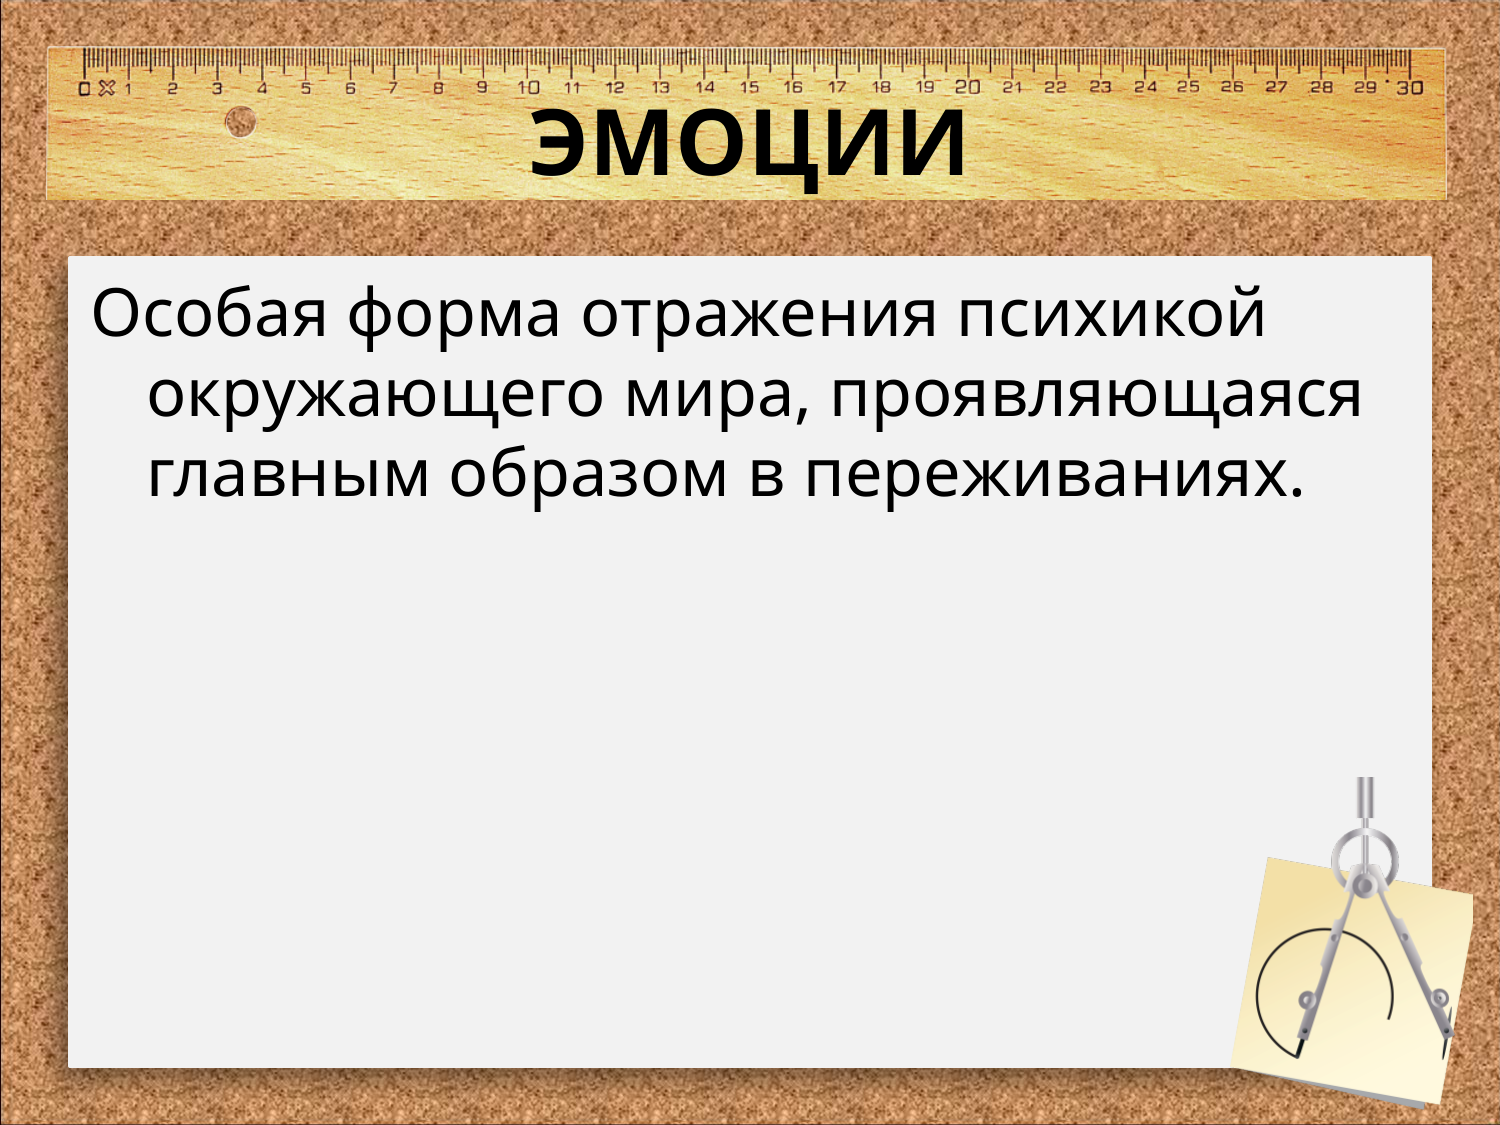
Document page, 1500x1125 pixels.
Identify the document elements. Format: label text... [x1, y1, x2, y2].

picture [0, 0, 1500, 1125]
title ЭМОЦИИ [74, 44, 1426, 233]
list Особая форма отражения психикой окружающего мира, проявляющаяся главным образом в переживаниях. [74, 262, 1426, 1006]
